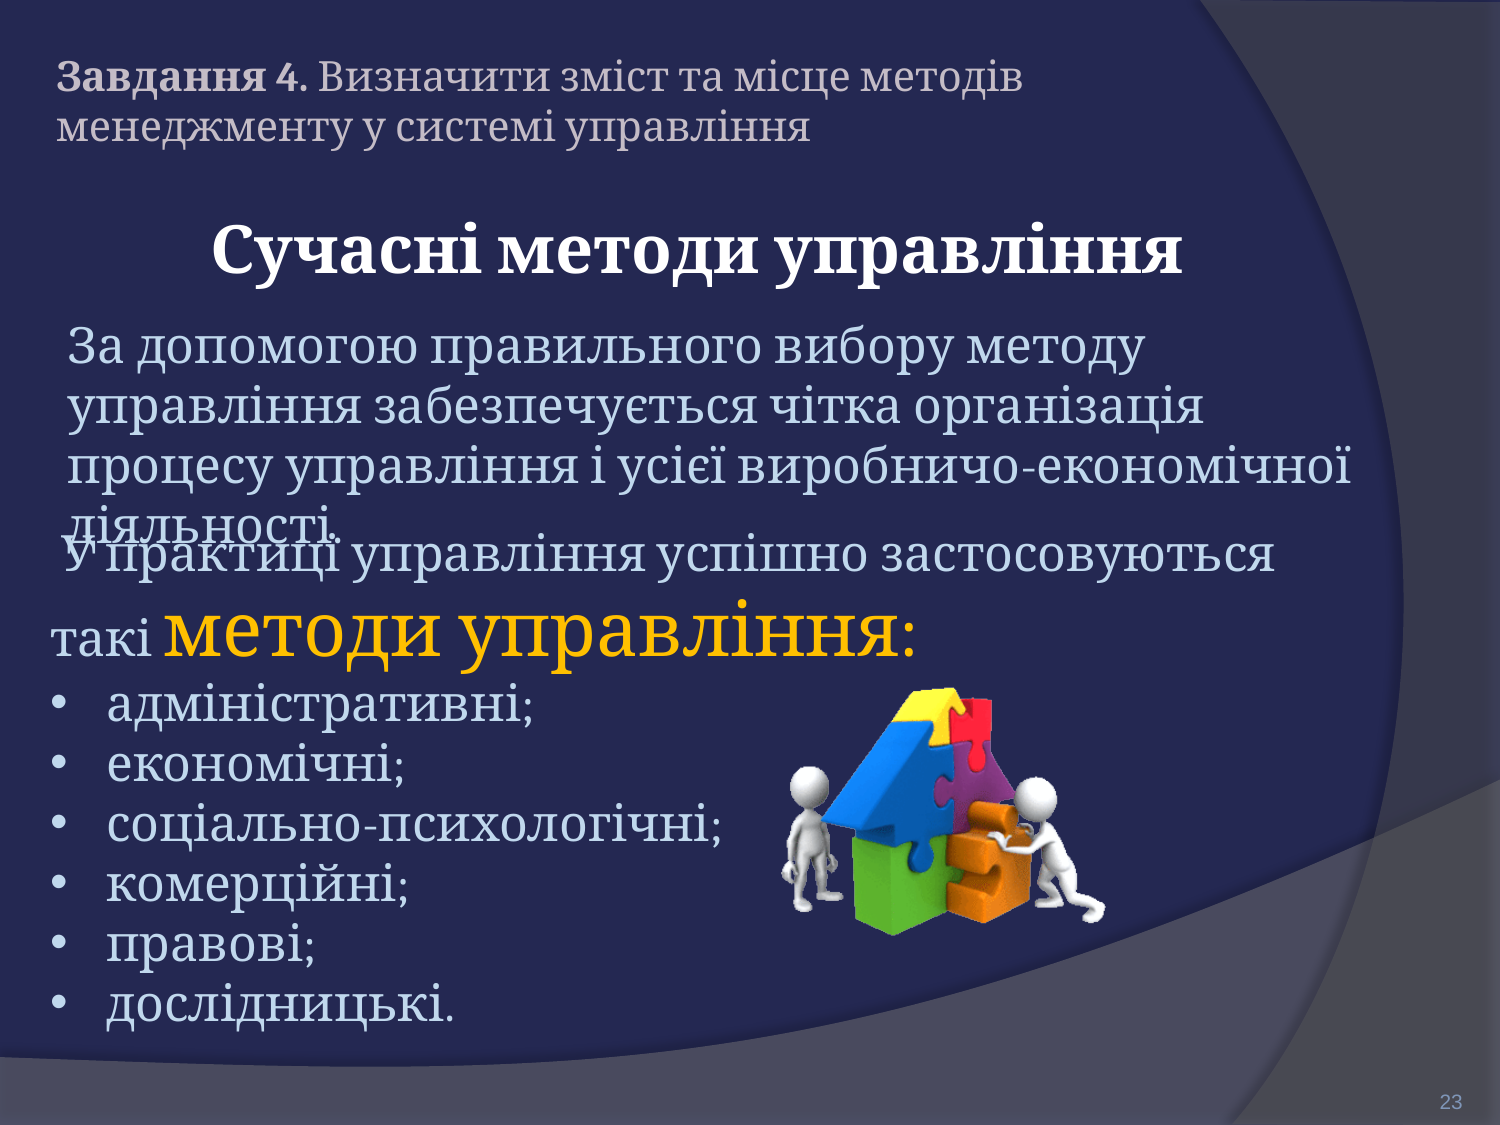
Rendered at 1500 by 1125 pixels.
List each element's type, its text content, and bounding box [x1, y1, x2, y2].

text_box У практиці управління успішно застосовуються такі методи управління: адміністративні; економічні; соціально-психологічні; комерційні; правові; дослідницькі. [35, 514, 1359, 1039]
slide_number 23 [1337, 1053, 1463, 1114]
text_box Завдання 4. Визначити зміст та місце методів менеджменту у системі управління [41, 42, 1247, 158]
text_box Сучасні методи управління [194, 199, 1199, 295]
text_box За допомогою правильного вибору методу управління забезпечується чітка організація процесу управління і усієї виробничо-економічної діяльності. [53, 305, 1376, 561]
picture [737, 680, 1127, 972]
